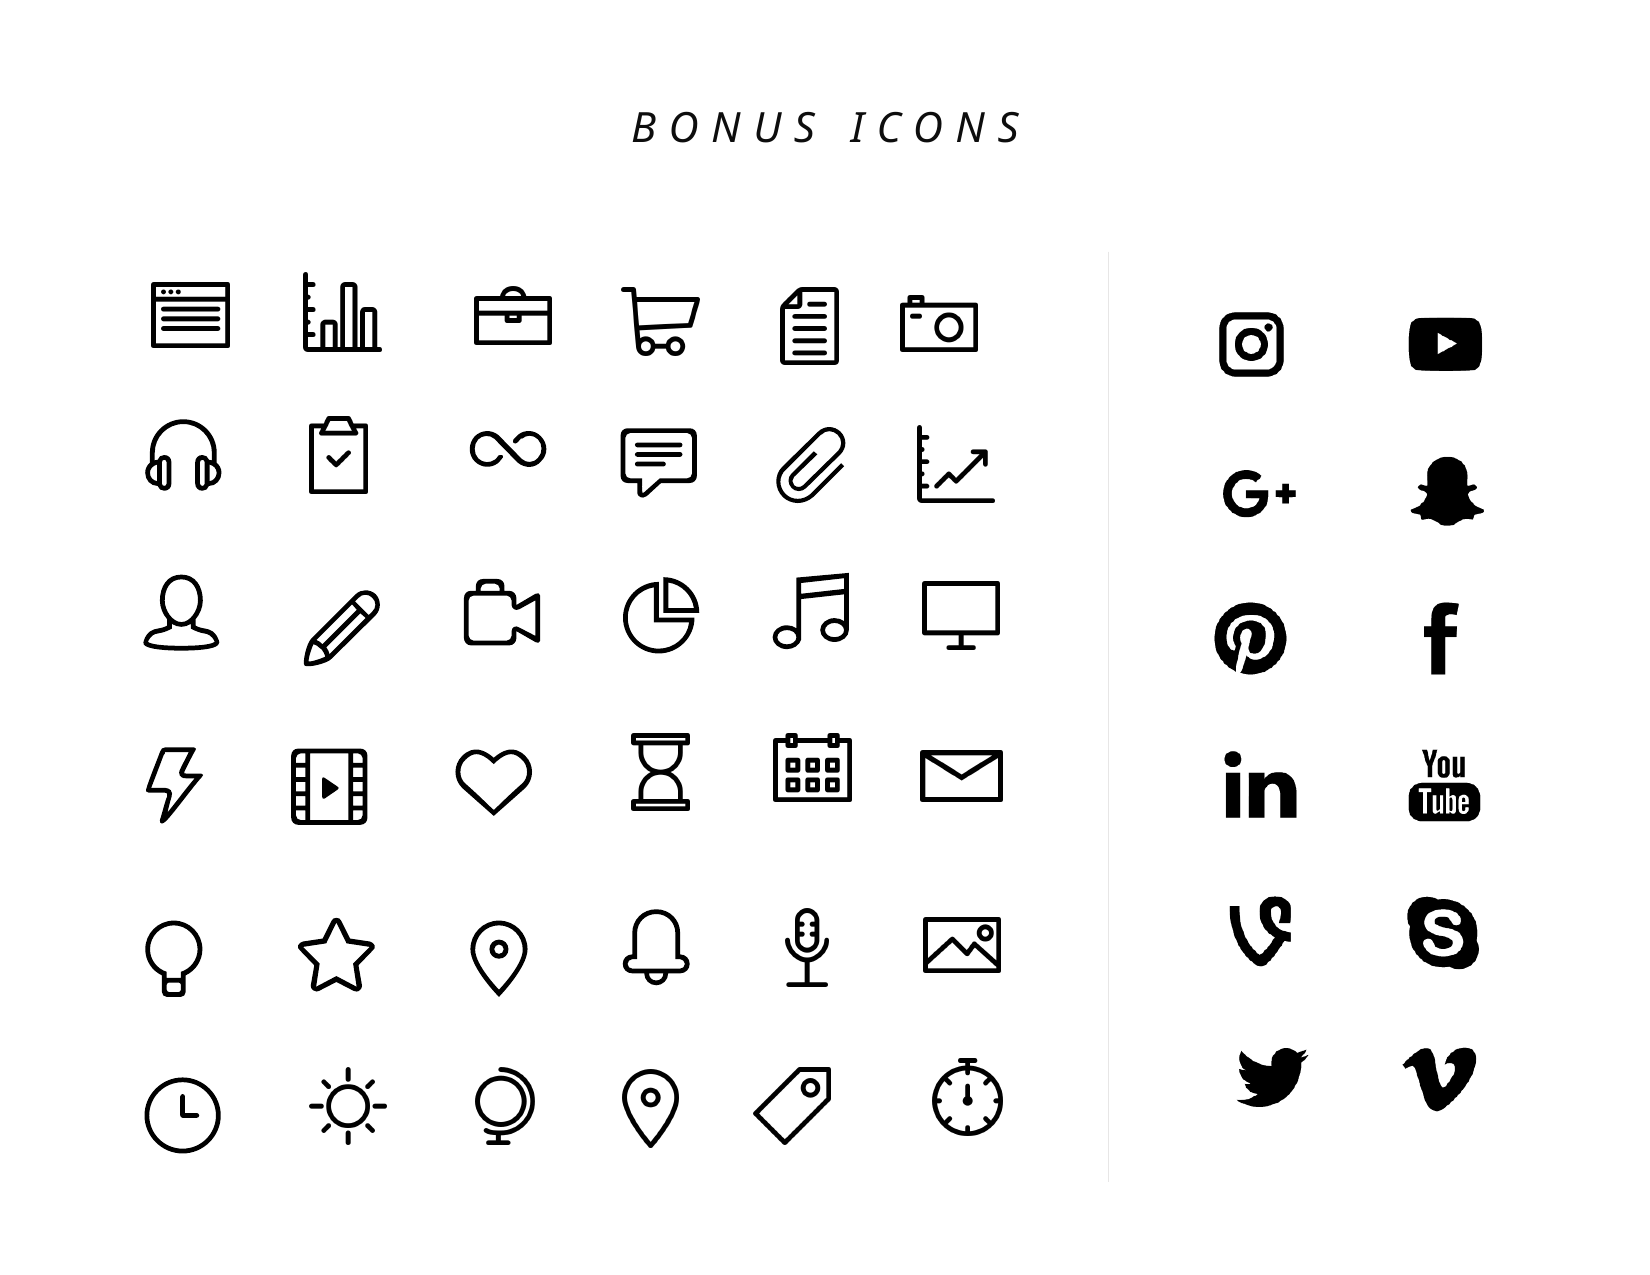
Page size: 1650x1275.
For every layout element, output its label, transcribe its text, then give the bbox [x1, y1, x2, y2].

text_box [145, 419, 222, 491]
text_box [143, 574, 220, 651]
picture [1213, 306, 1289, 382]
text_box [470, 920, 528, 997]
picture [1221, 893, 1298, 969]
text_box [469, 431, 547, 467]
text_box [146, 747, 204, 824]
text_box [144, 1077, 221, 1154]
picture [780, 287, 839, 365]
picture [1233, 1039, 1310, 1115]
picture [474, 286, 552, 345]
picture [1401, 1041, 1477, 1117]
picture [474, 1067, 535, 1145]
picture [1221, 746, 1298, 822]
picture [900, 295, 978, 352]
picture [622, 1069, 679, 1148]
picture [932, 1058, 1003, 1136]
picture [151, 282, 230, 348]
picture [923, 917, 1002, 973]
picture [773, 733, 852, 802]
text_box [620, 428, 697, 498]
picture [303, 272, 382, 352]
text_box [463, 578, 541, 646]
text_box [291, 748, 368, 825]
picture [1407, 306, 1483, 382]
text_box [622, 909, 690, 986]
text_box [772, 572, 849, 650]
picture [1220, 453, 1296, 529]
text_box [776, 427, 846, 504]
picture [1404, 894, 1480, 970]
picture [621, 287, 700, 356]
picture [309, 416, 368, 494]
text_box [145, 920, 203, 997]
picture [631, 733, 690, 811]
picture [784, 908, 829, 987]
picture [1403, 600, 1479, 676]
text_box [303, 590, 380, 667]
picture [1406, 747, 1482, 823]
picture [920, 750, 1003, 802]
picture [917, 425, 995, 503]
picture [922, 581, 1000, 650]
picture [753, 1067, 831, 1145]
picture [309, 1067, 387, 1145]
picture [1409, 453, 1485, 529]
text_box BONUS ICONS [0, 93, 1650, 159]
text_box [623, 581, 695, 654]
picture [1212, 600, 1288, 676]
text_box [455, 749, 533, 816]
text_box [298, 917, 375, 992]
text_box [663, 577, 700, 613]
